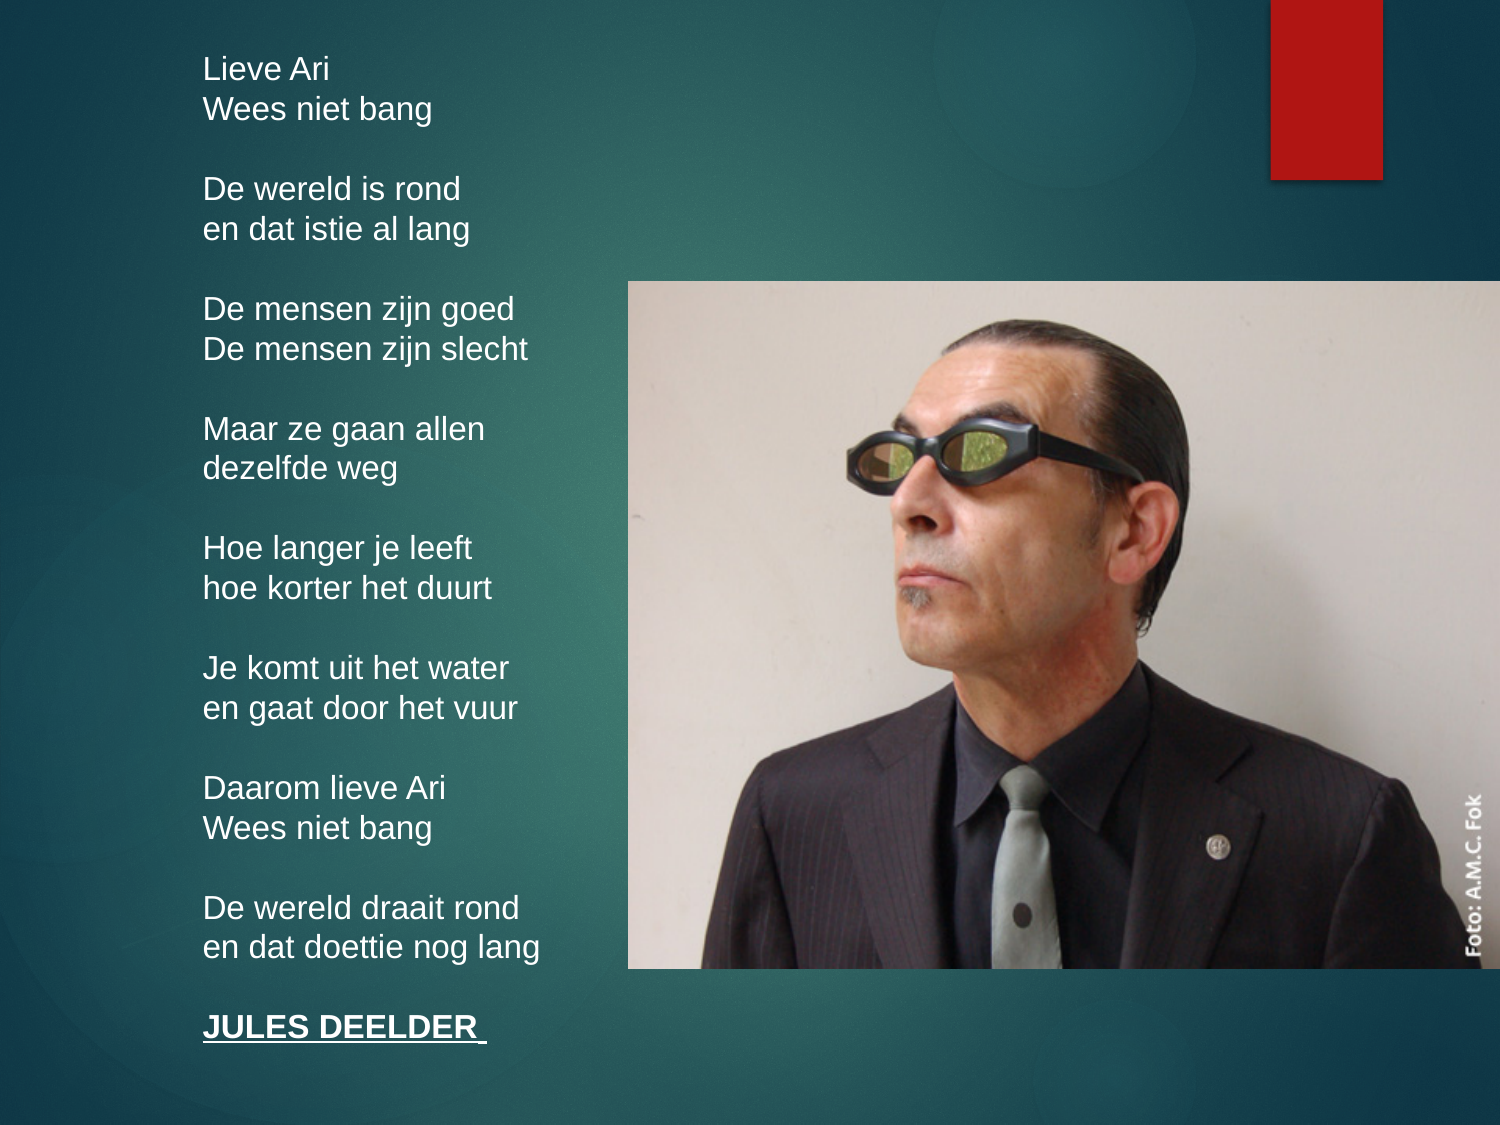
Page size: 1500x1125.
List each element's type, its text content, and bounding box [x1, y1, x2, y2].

picture [627, 280, 1500, 969]
text_box Lieve Ari Wees niet bang De wereld is rond en dat istie al lang De mensen zijn goed De mensen zijn slecht Maar ze gaan allen dezelfde weg Hoe langer je leeft hoe korter het duurt Je komt uit het water en gaat door het vuur Daarom lieve Ari Wees niet bang De wereld draait rond en dat doettie nog lang JULES DEELDER [187, 0, 1313, 1059]
